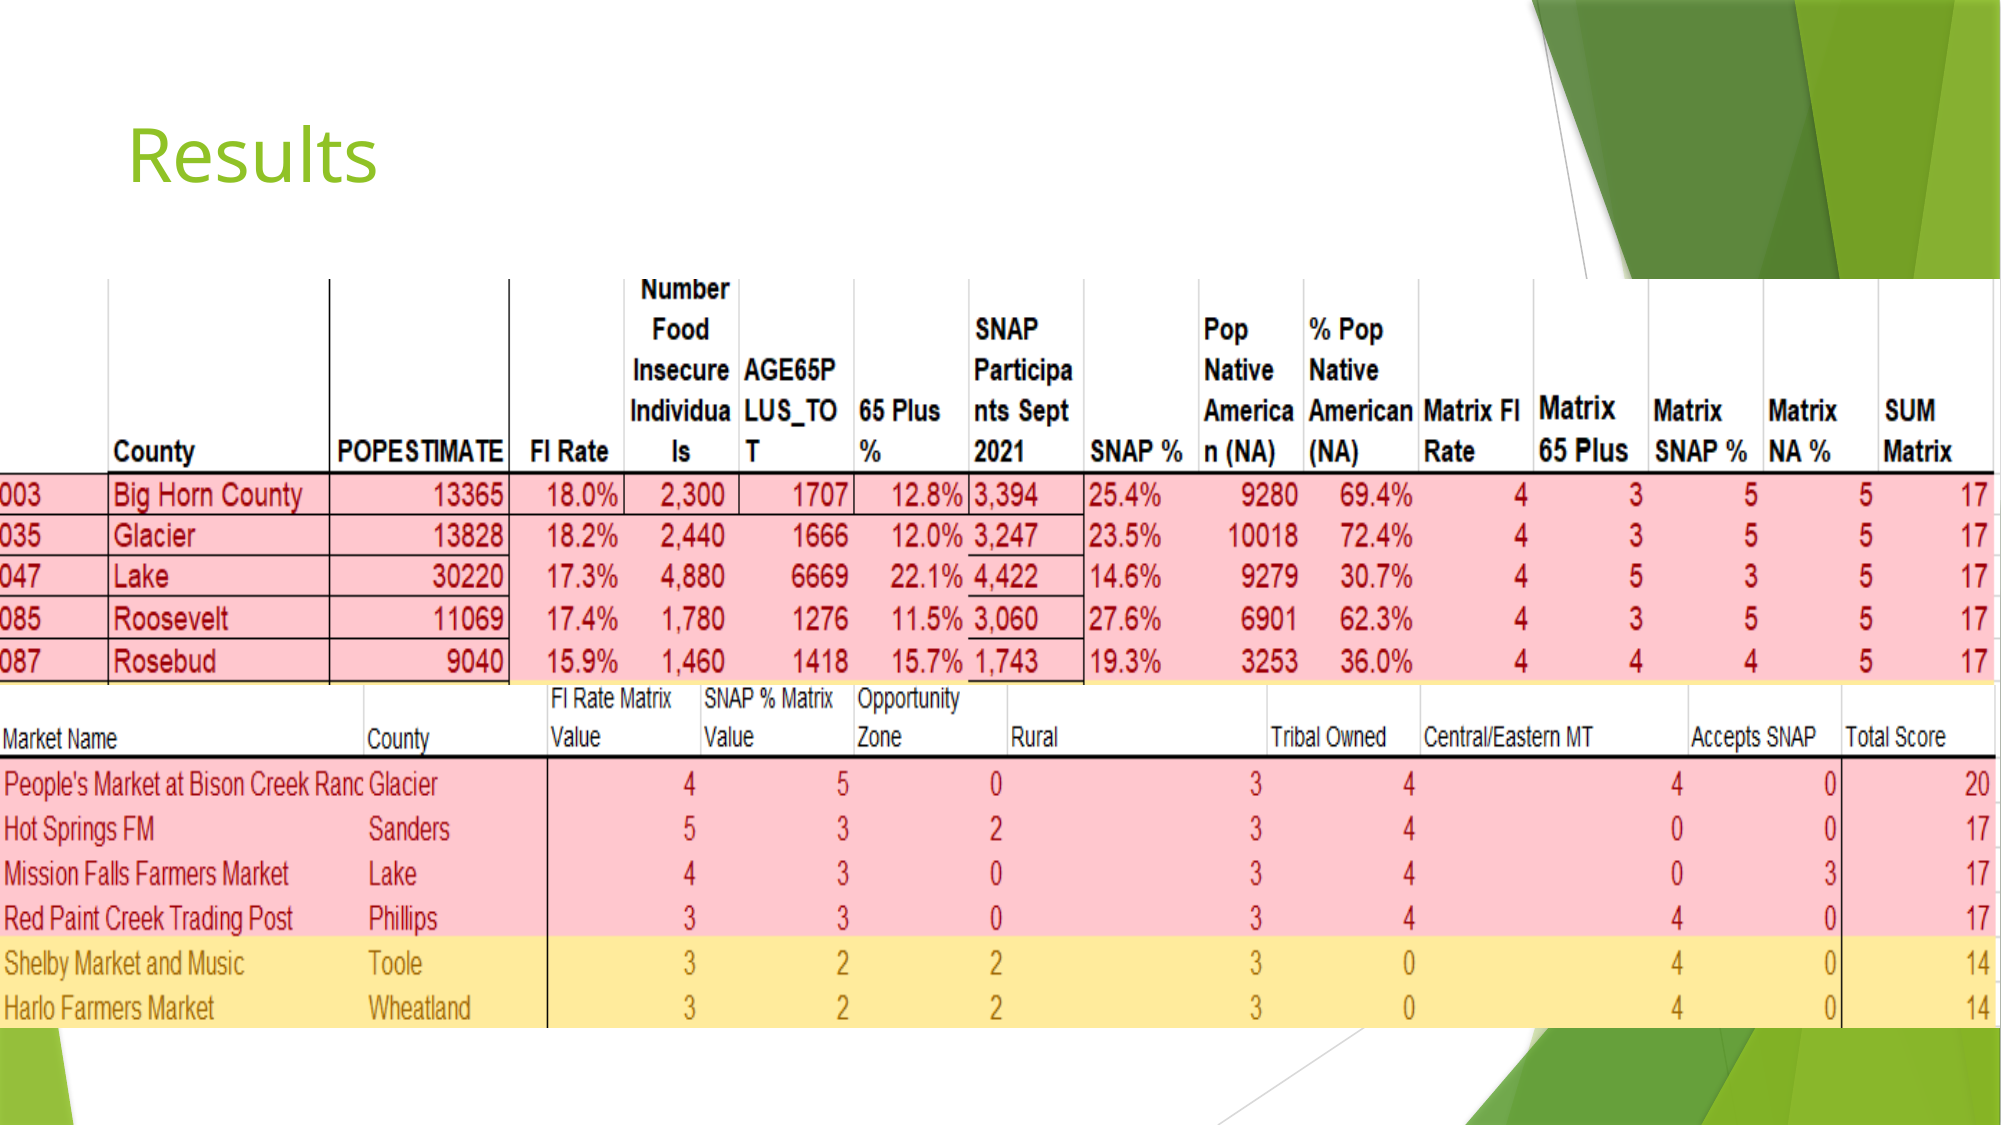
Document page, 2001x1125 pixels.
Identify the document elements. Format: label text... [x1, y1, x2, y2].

title Results [111, 99, 1522, 278]
picture [0, 278, 2000, 1029]
